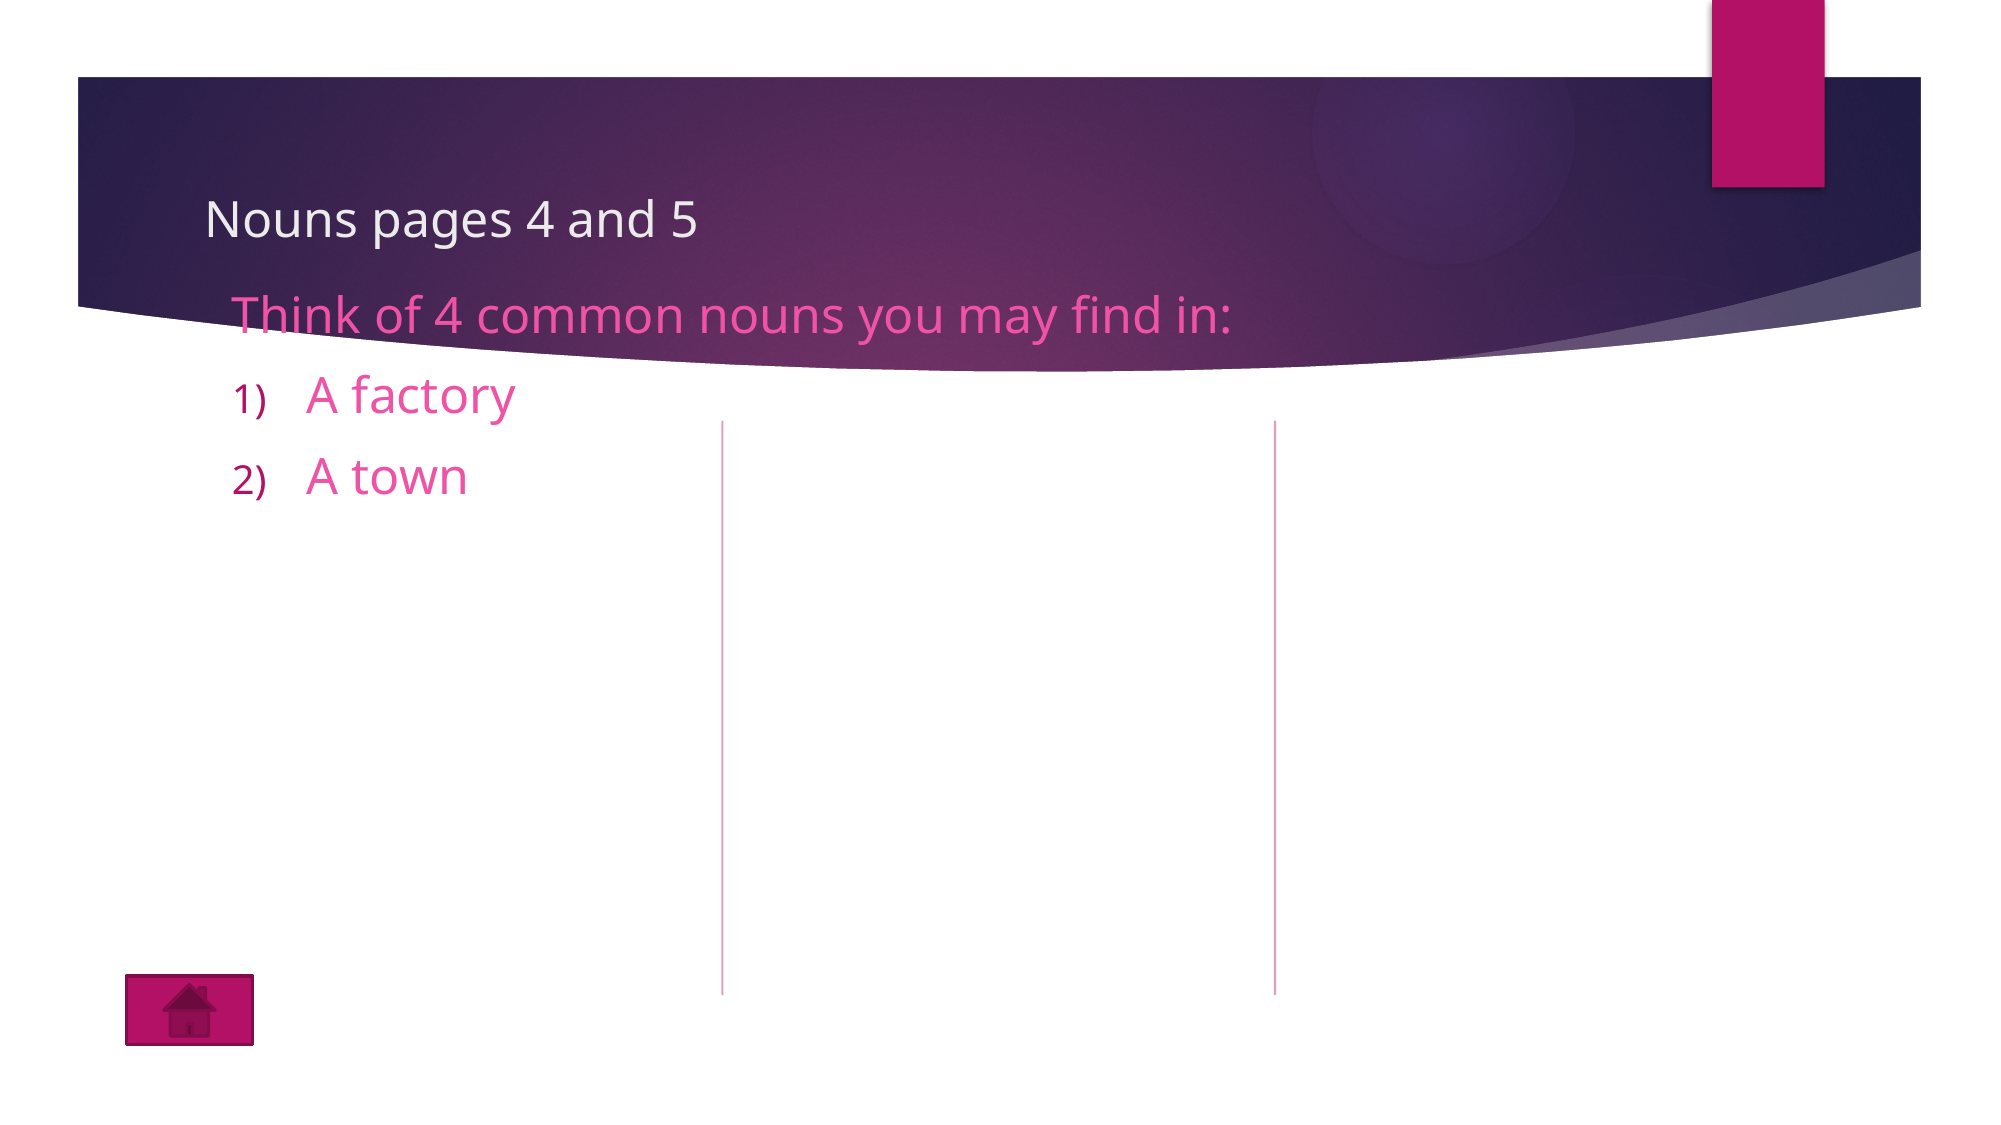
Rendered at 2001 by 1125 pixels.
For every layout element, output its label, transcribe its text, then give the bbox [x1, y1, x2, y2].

list Think of 4 common nouns you may find in: A factory A town [216, 427, 1810, 513]
text_box [125, 974, 254, 1046]
title Nouns pages 4 and 5 [189, 159, 1638, 276]
